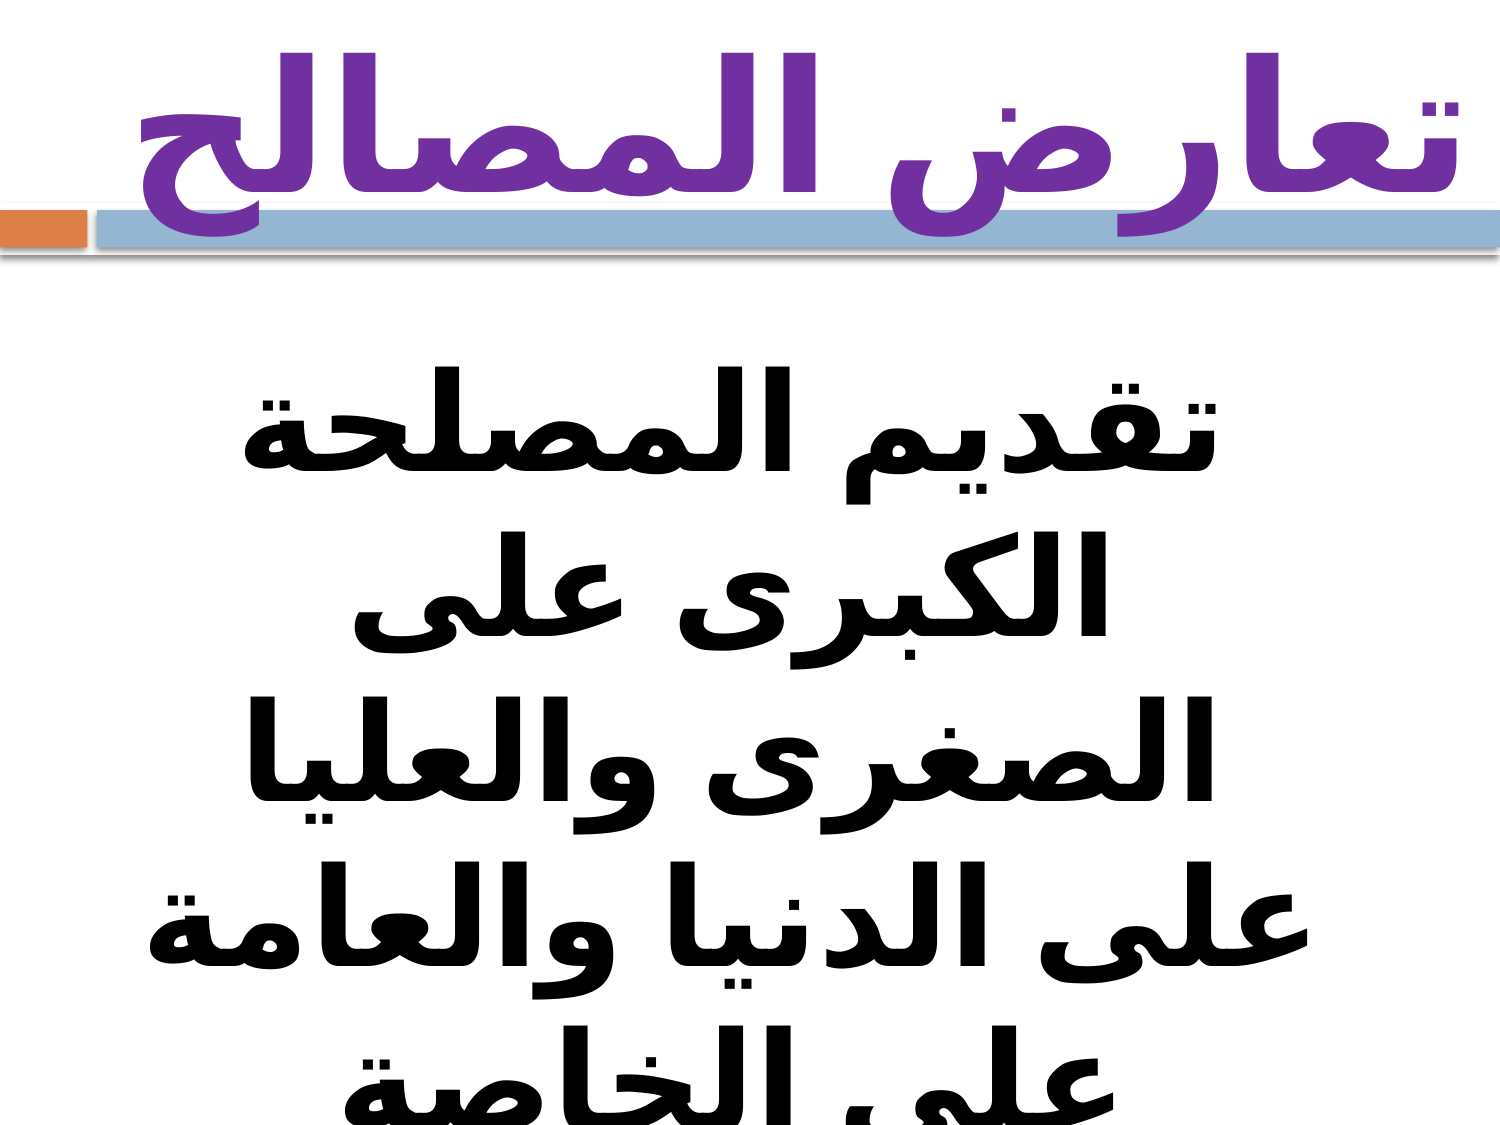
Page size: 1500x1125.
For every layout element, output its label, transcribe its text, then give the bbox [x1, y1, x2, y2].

title تعارض المصالح [100, 37, 1500, 200]
list تقديم المصلحة الكبرى على الصغرى والعليا على الدنيا والعامة على الخاصة والضرورية على الحاجية ... [76, 326, 1500, 1071]
